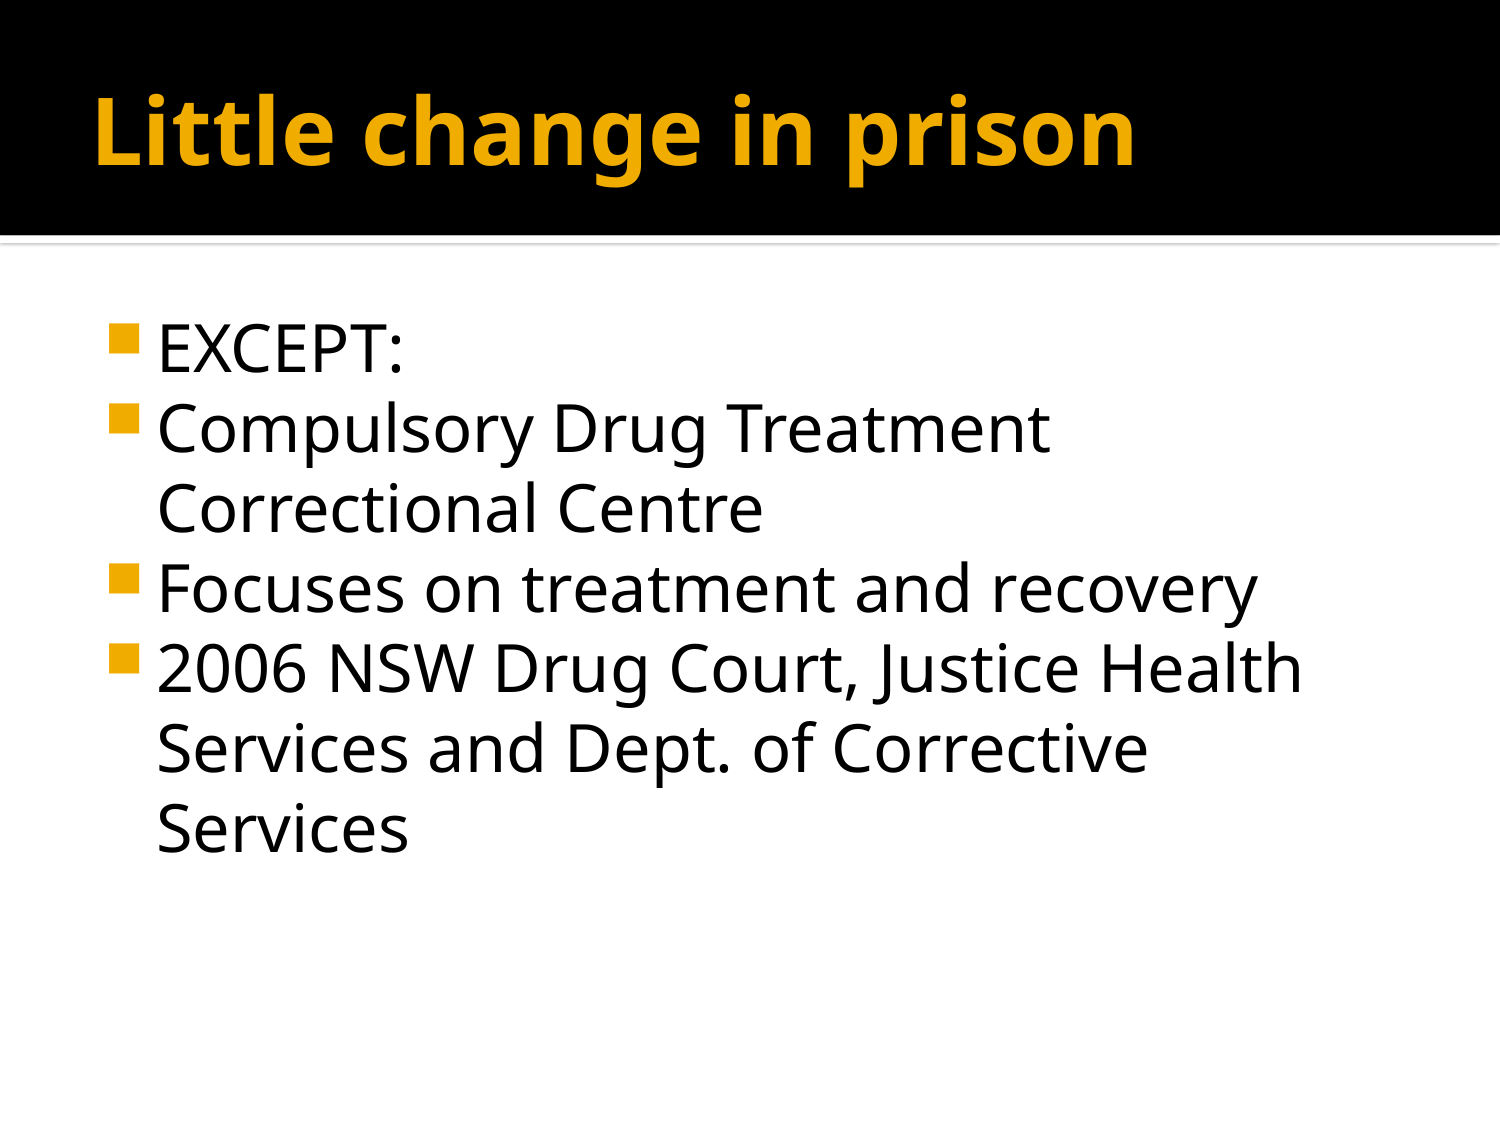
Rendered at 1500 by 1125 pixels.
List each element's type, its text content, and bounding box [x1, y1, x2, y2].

list EXCEPT: Compulsory Drug Treatment Correctional Centre Focuses on treatment and recovery 2006 NSW Drug Court, Justice Health Services and Dept. of Corrective Services [75, 291, 1425, 1050]
title Little change in prison [75, 25, 1425, 231]
